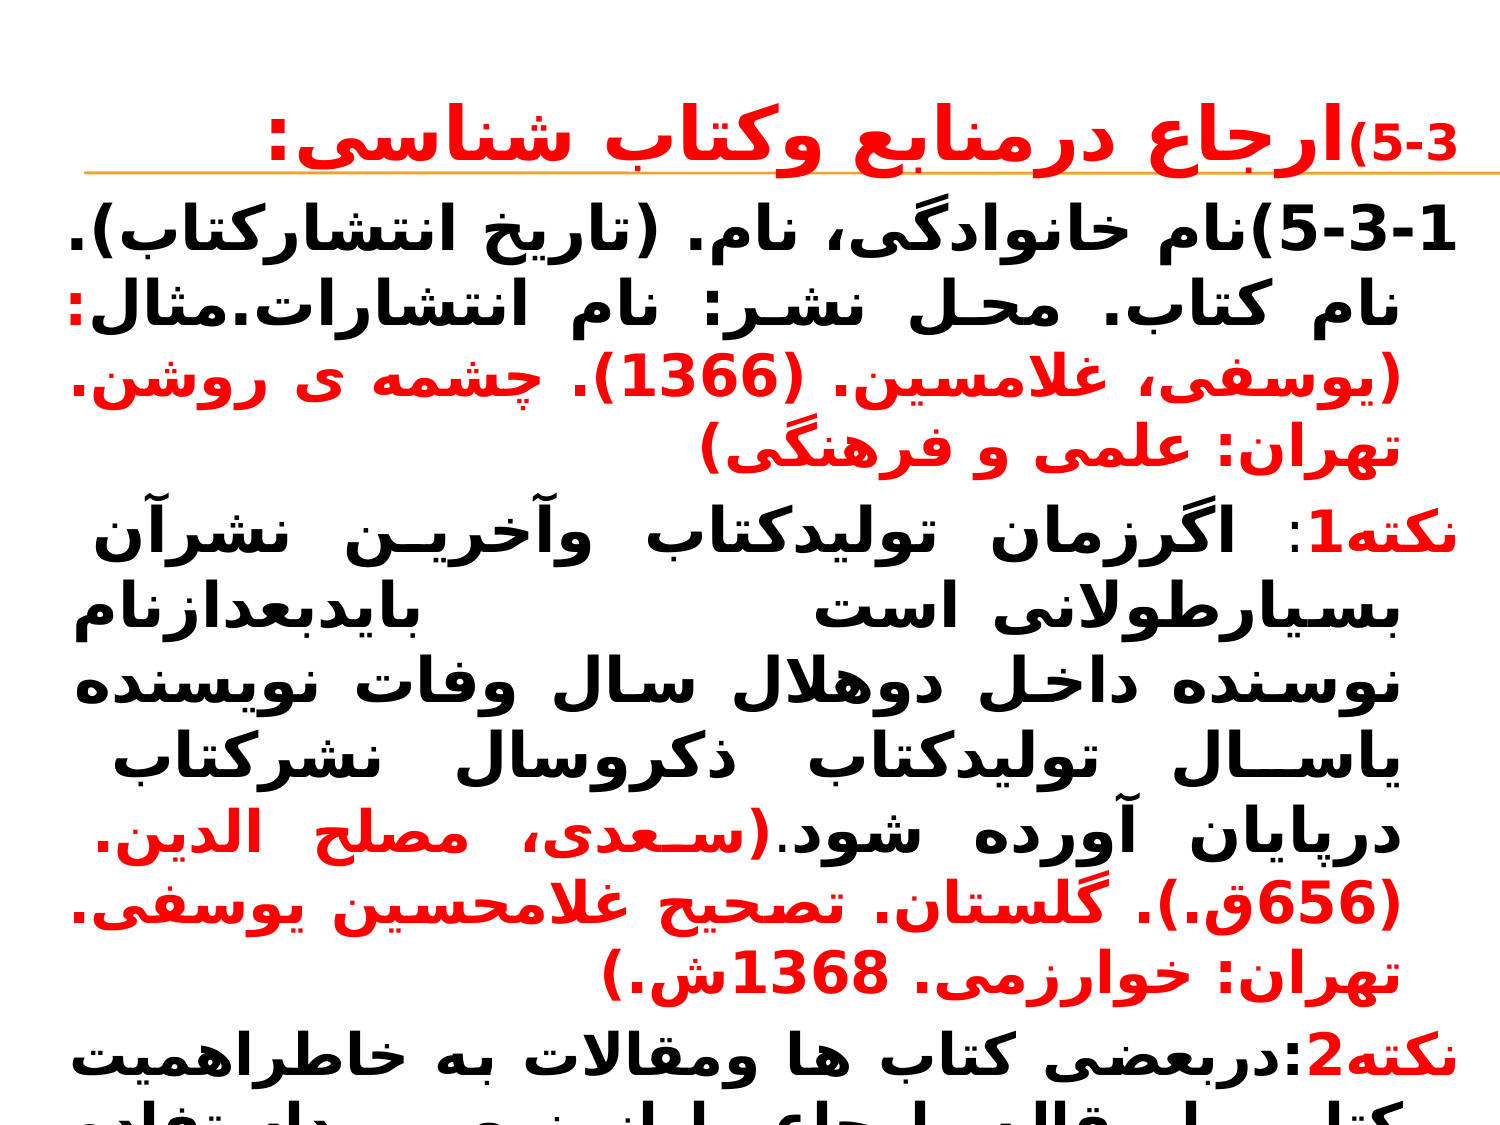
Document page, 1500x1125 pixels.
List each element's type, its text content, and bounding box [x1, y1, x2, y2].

list 5-3)ارجاع درمنابع وکتاب شناسی: 5-3-1)نام خانوادگی، نام. (تاریخ انتشارکتاب). نام کتاب. محل نشر: نام انتشارات.مثال:(یوسفی، غلامسین. (1366). چشمه ی روشن. تهران: علمی و فرهنگی) نکته1: اگرزمان تولیدکتاب وآخرین نشرآن بسیارطولانی است بایدبعدازنام نوسنده داخل دوهلال سال وفات نویسنده یاسال تولیدکتاب ذکروسال نشرکتاب درپایان آورده شود.(سعدی، مصلح الدین. (656ق.). گلستان. تصحیح غلامحسین یوسفی. تهران: خوارزمی. 1368ش.) نکته2:دربعضی کتاب ها ومقالات به خاطراهمیت کتاب یا مقاله، ارجاع را ازمنبع مورداستفاده شروع می کنند،که امروزه چندان موردتوجه نیست. [50, 78, 1475, 998]
